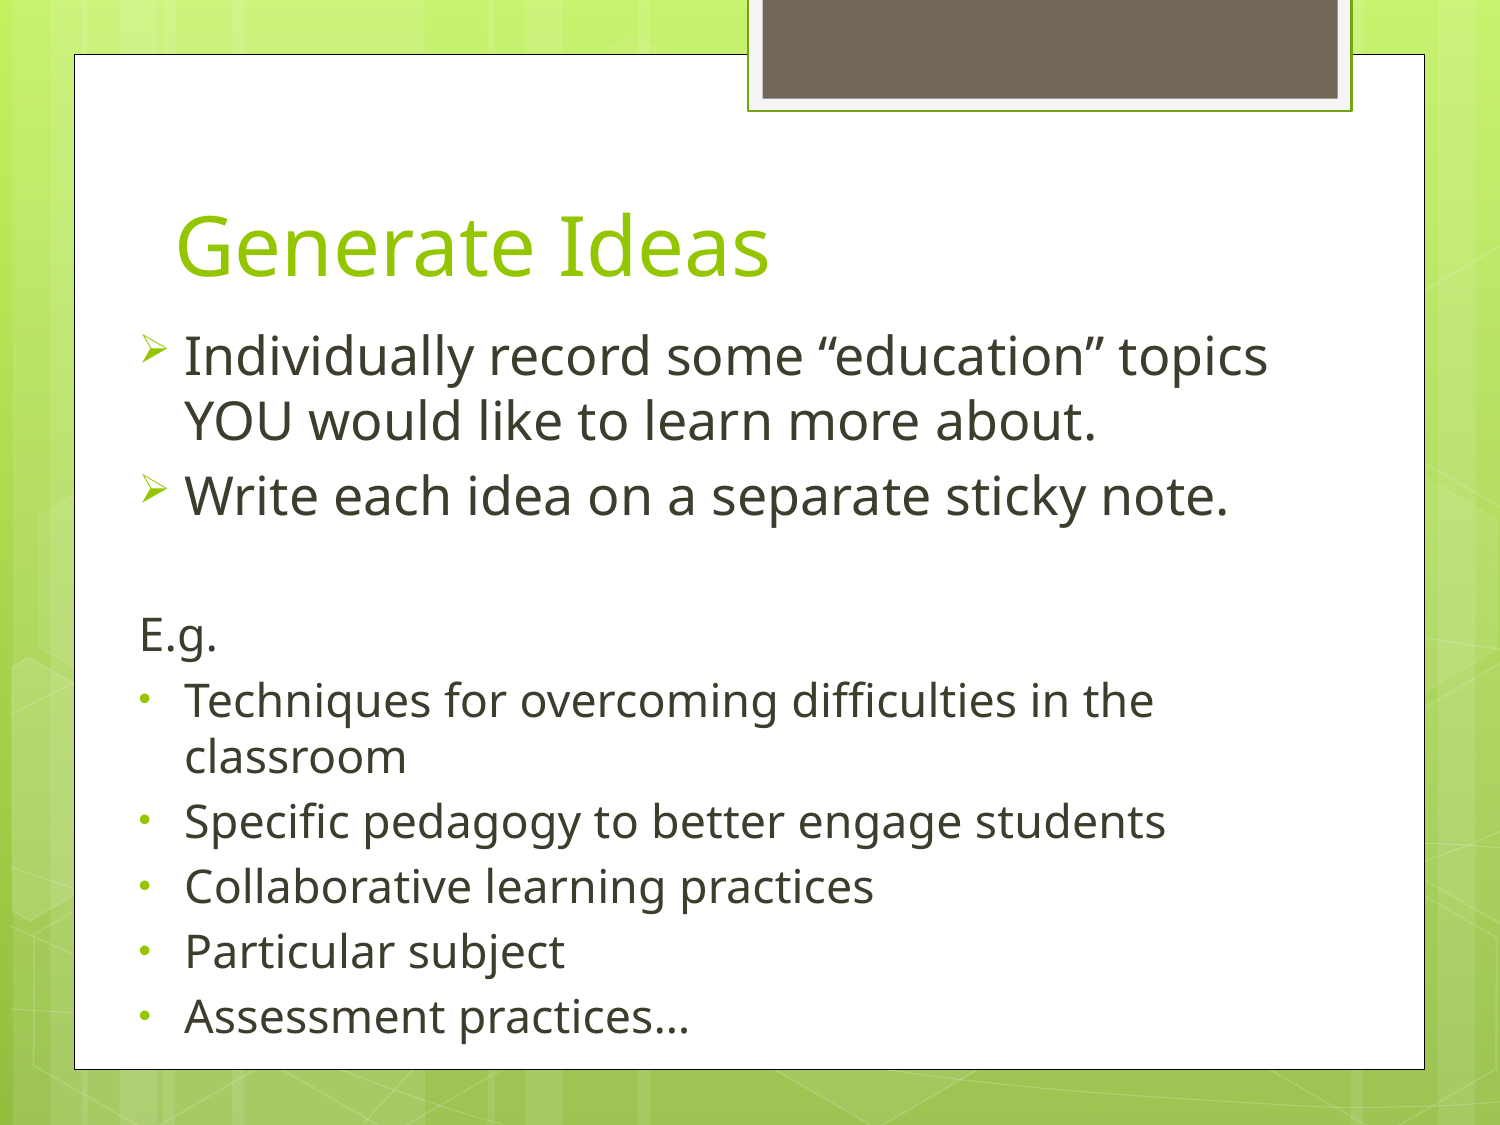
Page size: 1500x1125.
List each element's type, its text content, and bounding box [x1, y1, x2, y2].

list Individually record some “education” topics YOU would like to learn more about. Write each idea on a separate sticky note. E.g. Techniques for overcoming difficulties in the classroom Specific pedagogy to better engage students Collaborative learning practices Particular subject Assessment practices… [112, 314, 1388, 1059]
title Generate Ideas [159, 113, 1312, 302]
